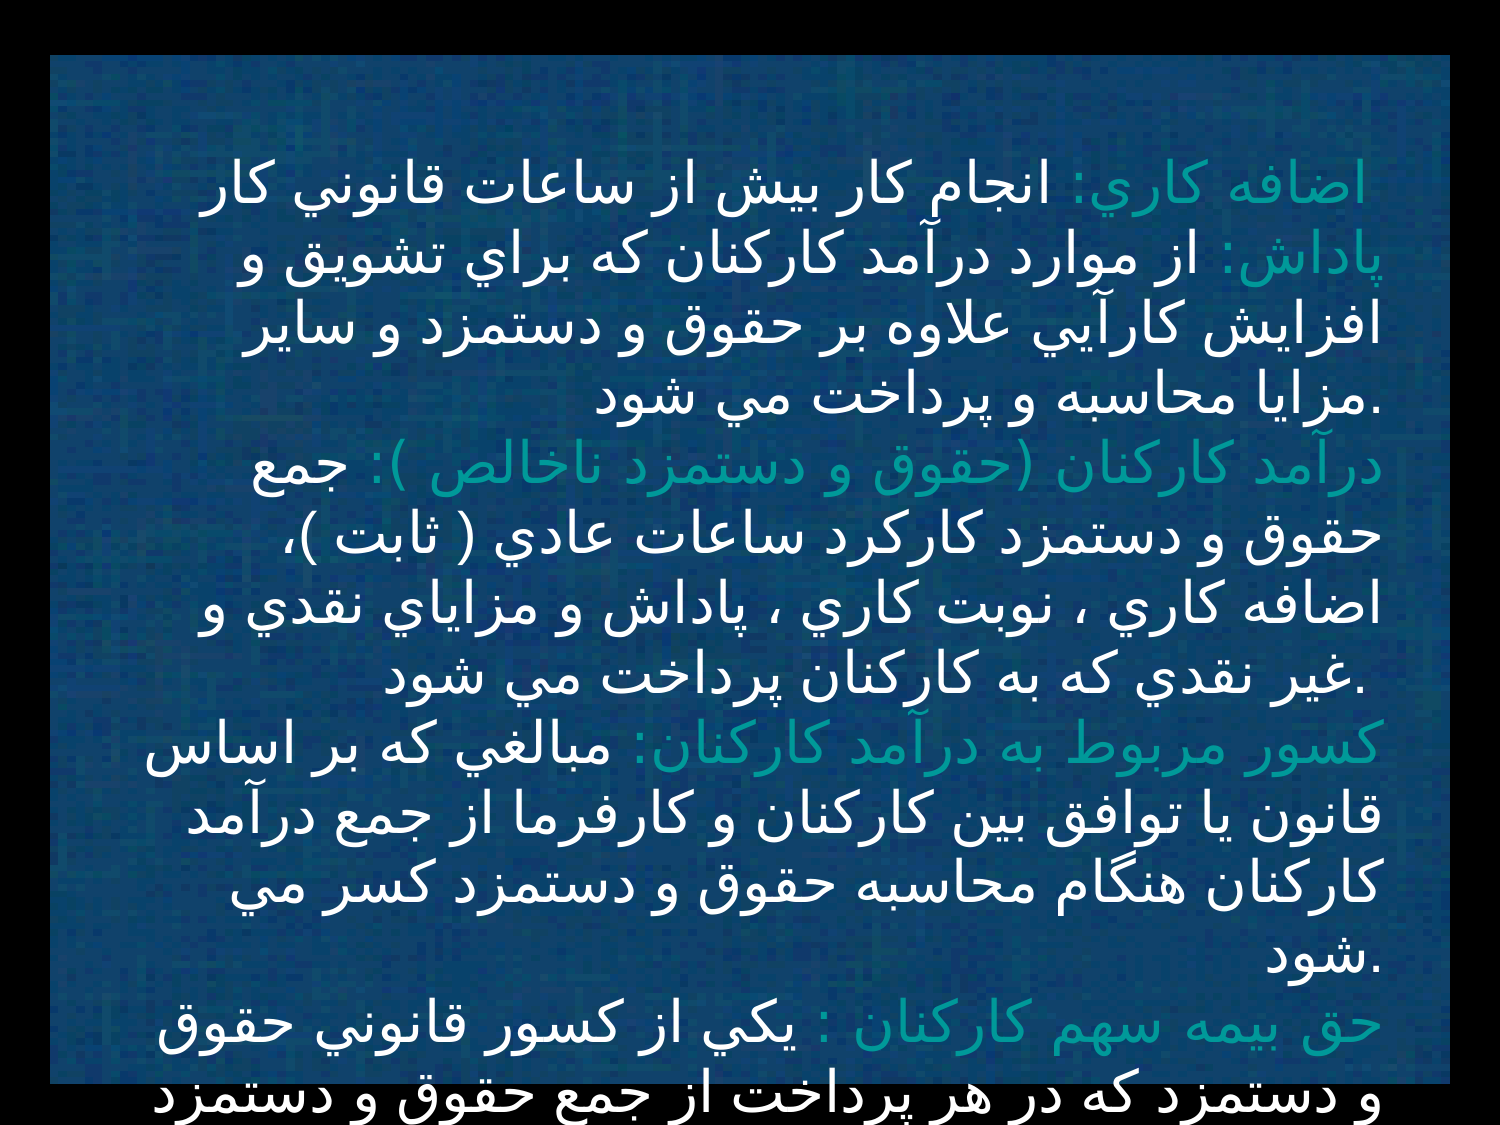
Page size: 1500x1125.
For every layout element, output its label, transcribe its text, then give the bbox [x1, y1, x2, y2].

text_box اضافه كاري: انجام كار بيش از ساعات قانوني كار پاداش: از موارد درآمد كاركنان كه براي تشويق و افزايش كارآيي علاوه بر حقوق و دستمزد و ساير مزايا محاسبه و پرداخت مي شود. درآمد كاركنان (حقوق و دستمزد ناخالص ): جمع حقوق و دستمزد كاركرد ساعات عادي ( ثابت )، اضافه كاري ، نوبت كاري ، پاداش و مزاياي نقدي و غير نقدي كه به كاركنان پرداخت مي شود. كسور مربوط به درآمد كاركنان: مبالغي كه بر اساس قانون يا توافق بين كاركنان و كارفرما از جمع درآمد كاركنان هنگام محاسبه حقوق و دستمزد كسر مي شود. حق بيمه سهم كاركنان : يكي از كسور قانوني حقوق و دستمزد كه در هر پرداخت از جمع حقوق و دستمزد كاركنان كسر مي شود. [112, 1091, 1400, 1125]
picture [49, 55, 1451, 1084]
